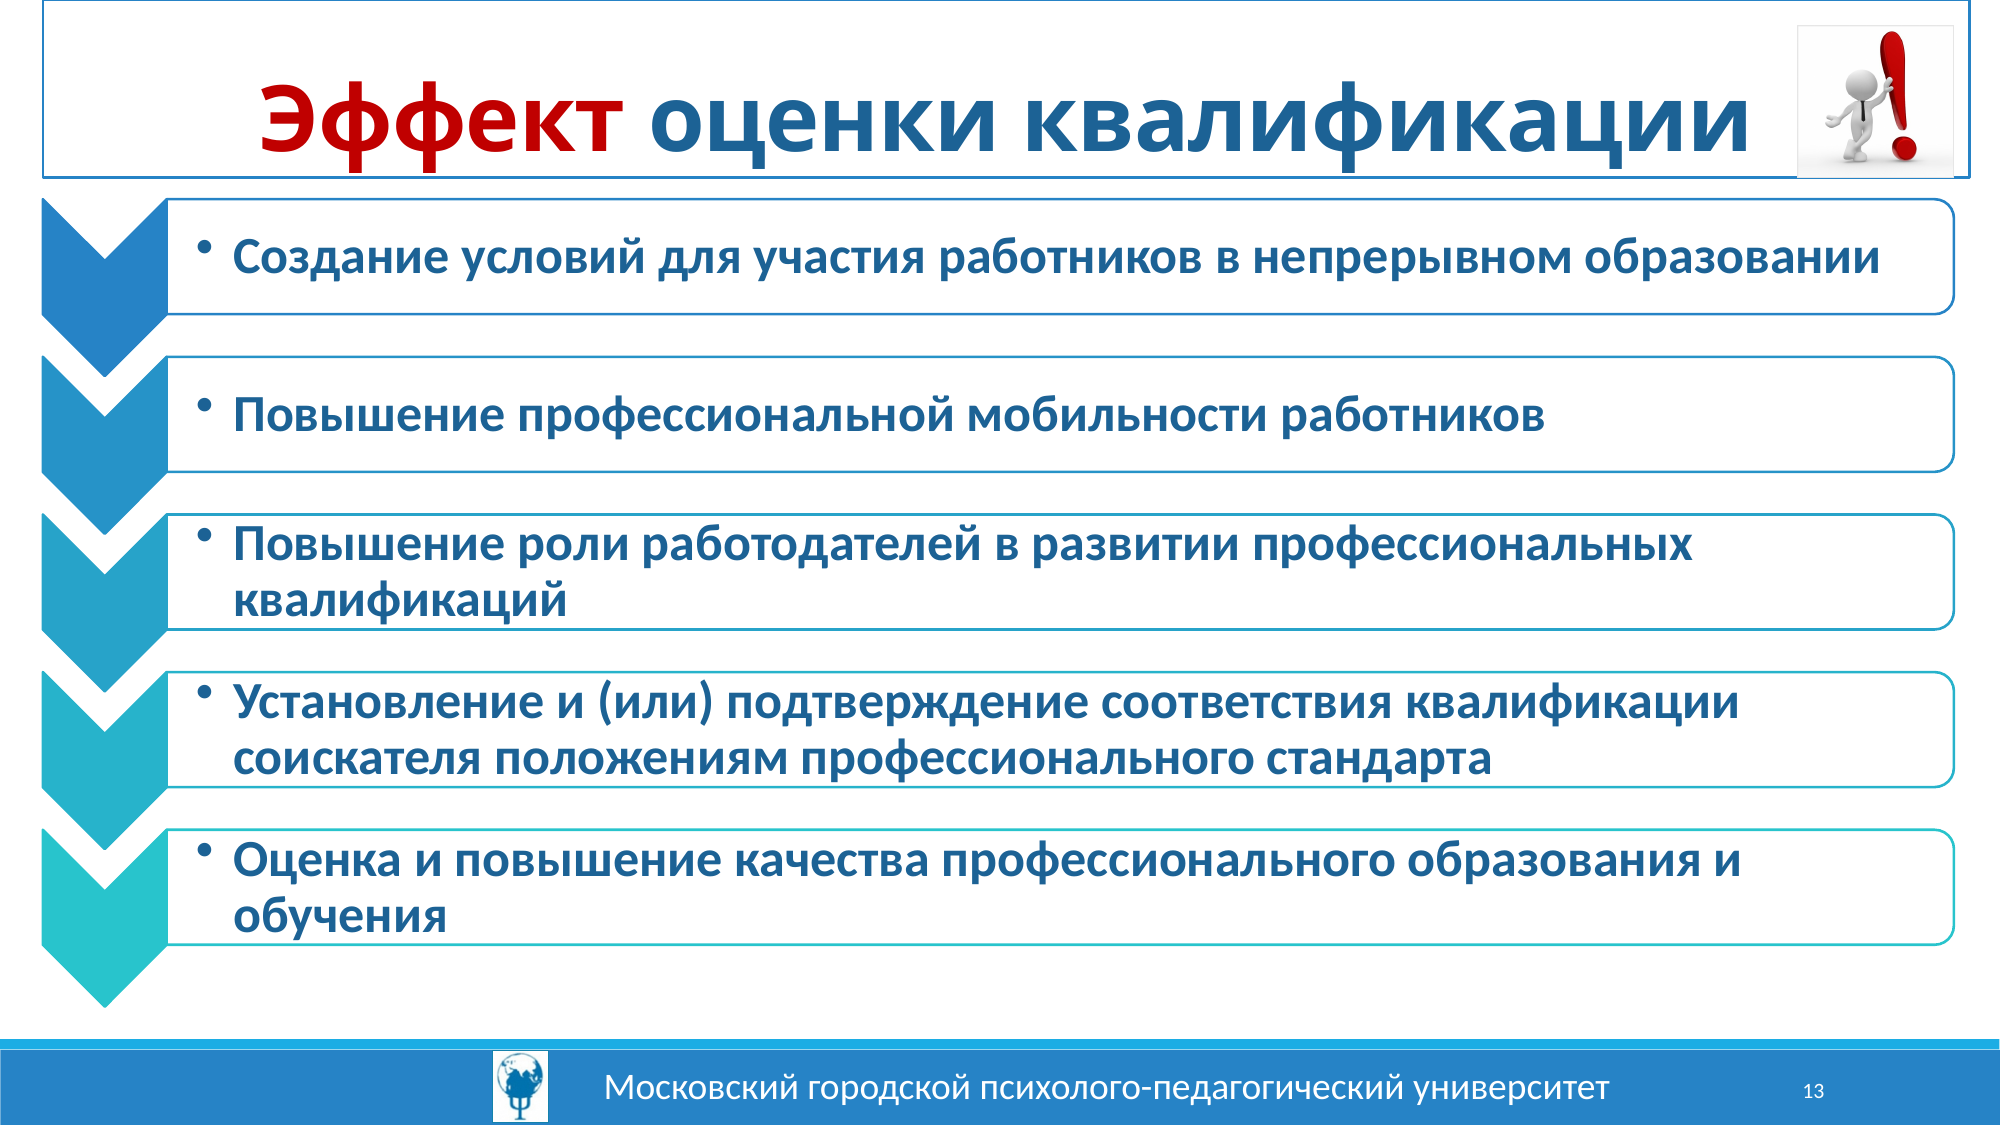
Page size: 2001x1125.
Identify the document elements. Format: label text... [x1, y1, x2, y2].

picture [491, 1049, 549, 1124]
slide_number 13 [1750, 1059, 1840, 1120]
text_box Московский городской психолого-педагогический университет [464, 1042, 1750, 1125]
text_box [42, 198, 1955, 1008]
picture [1797, 24, 1955, 178]
title Эффект оценки квалификации [42, 0, 1971, 179]
